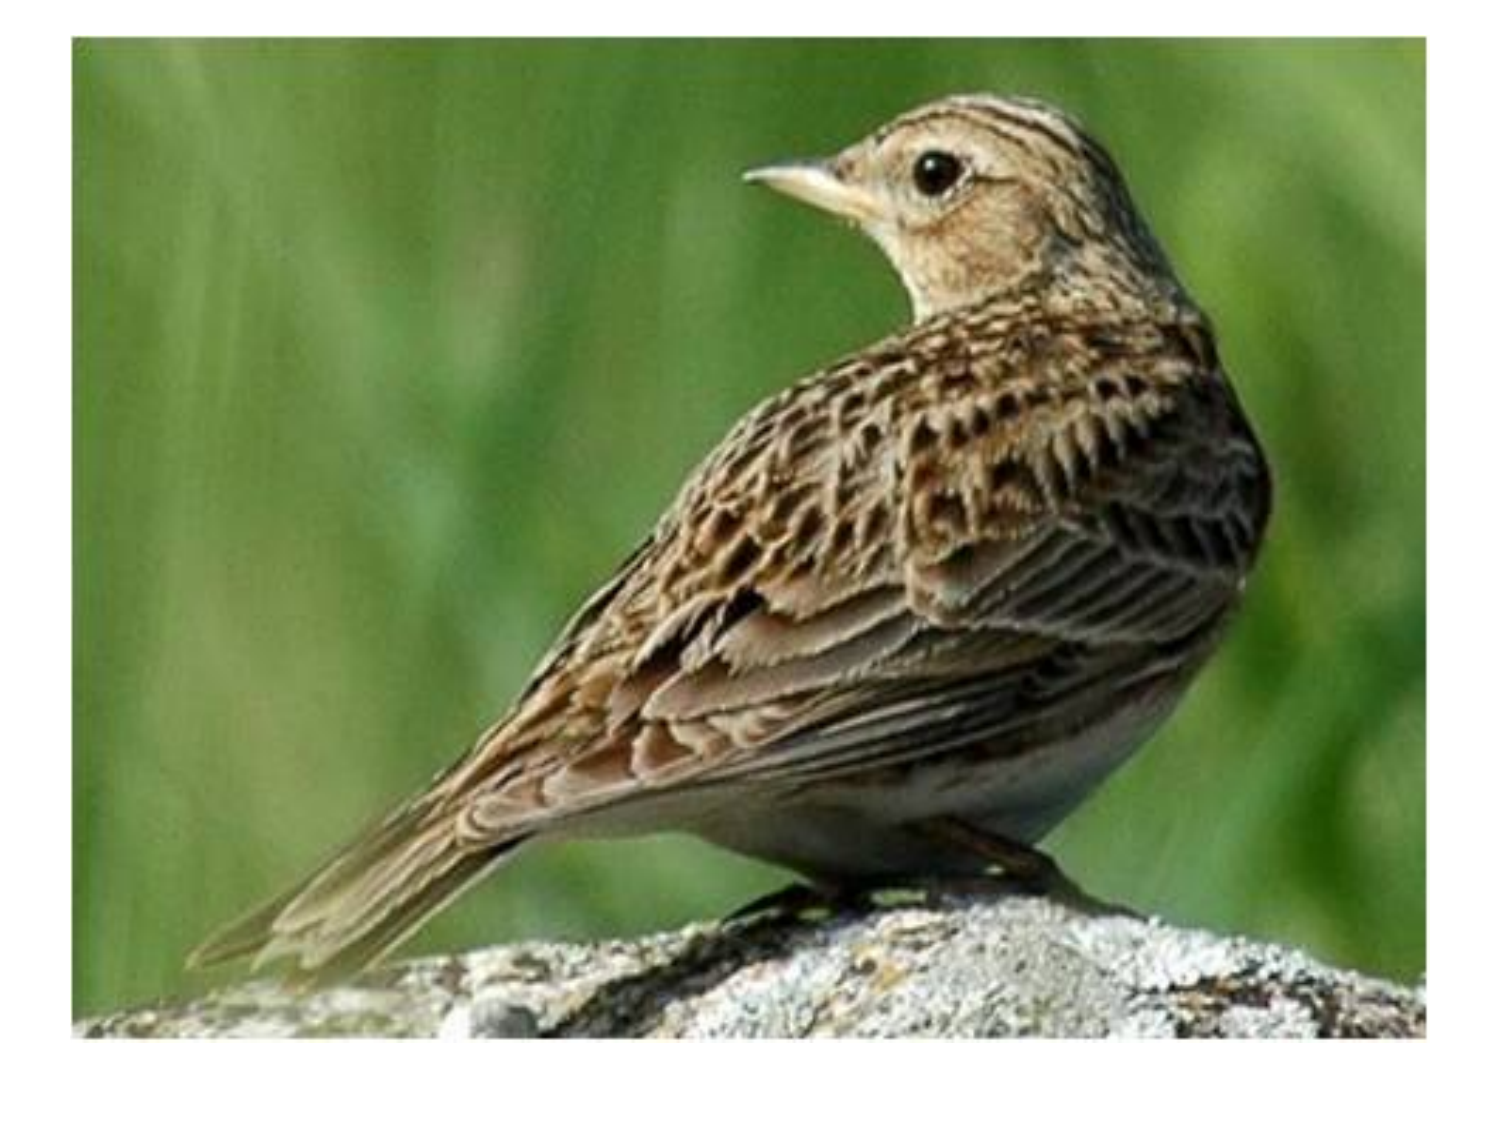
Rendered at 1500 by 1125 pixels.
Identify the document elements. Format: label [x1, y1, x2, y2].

list [70, 34, 1430, 1044]
